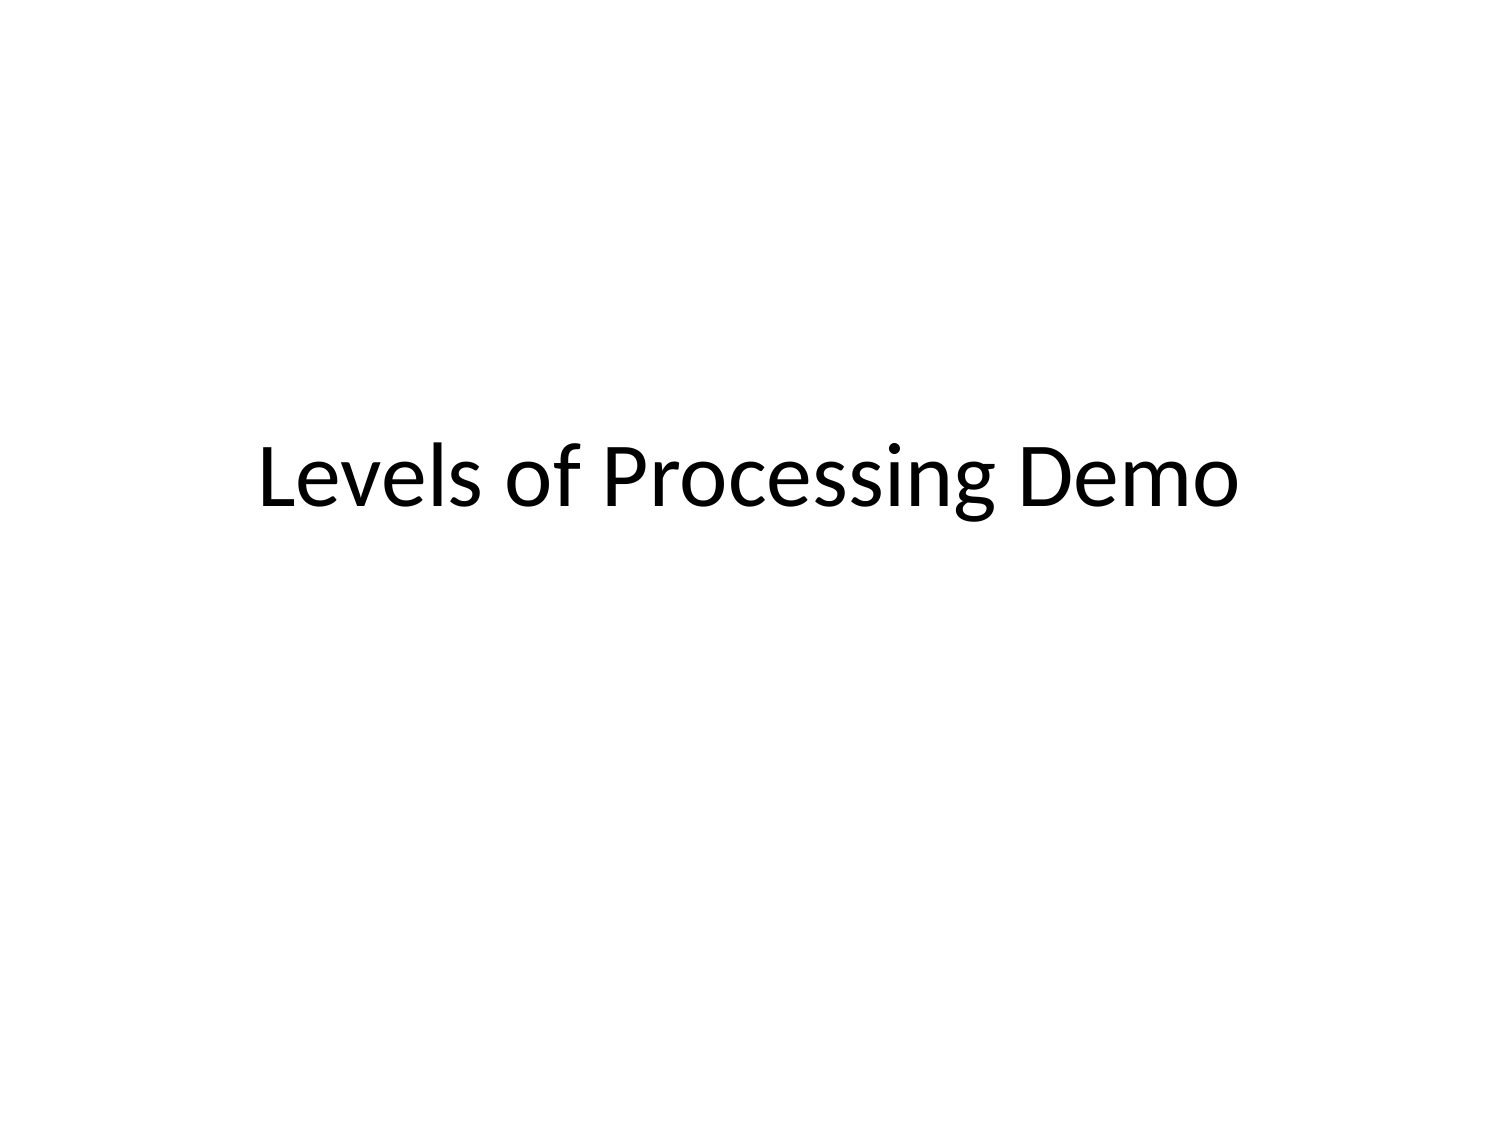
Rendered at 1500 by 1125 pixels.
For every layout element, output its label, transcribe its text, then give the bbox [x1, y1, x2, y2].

title Levels of Processing Demo [112, 349, 1388, 591]
